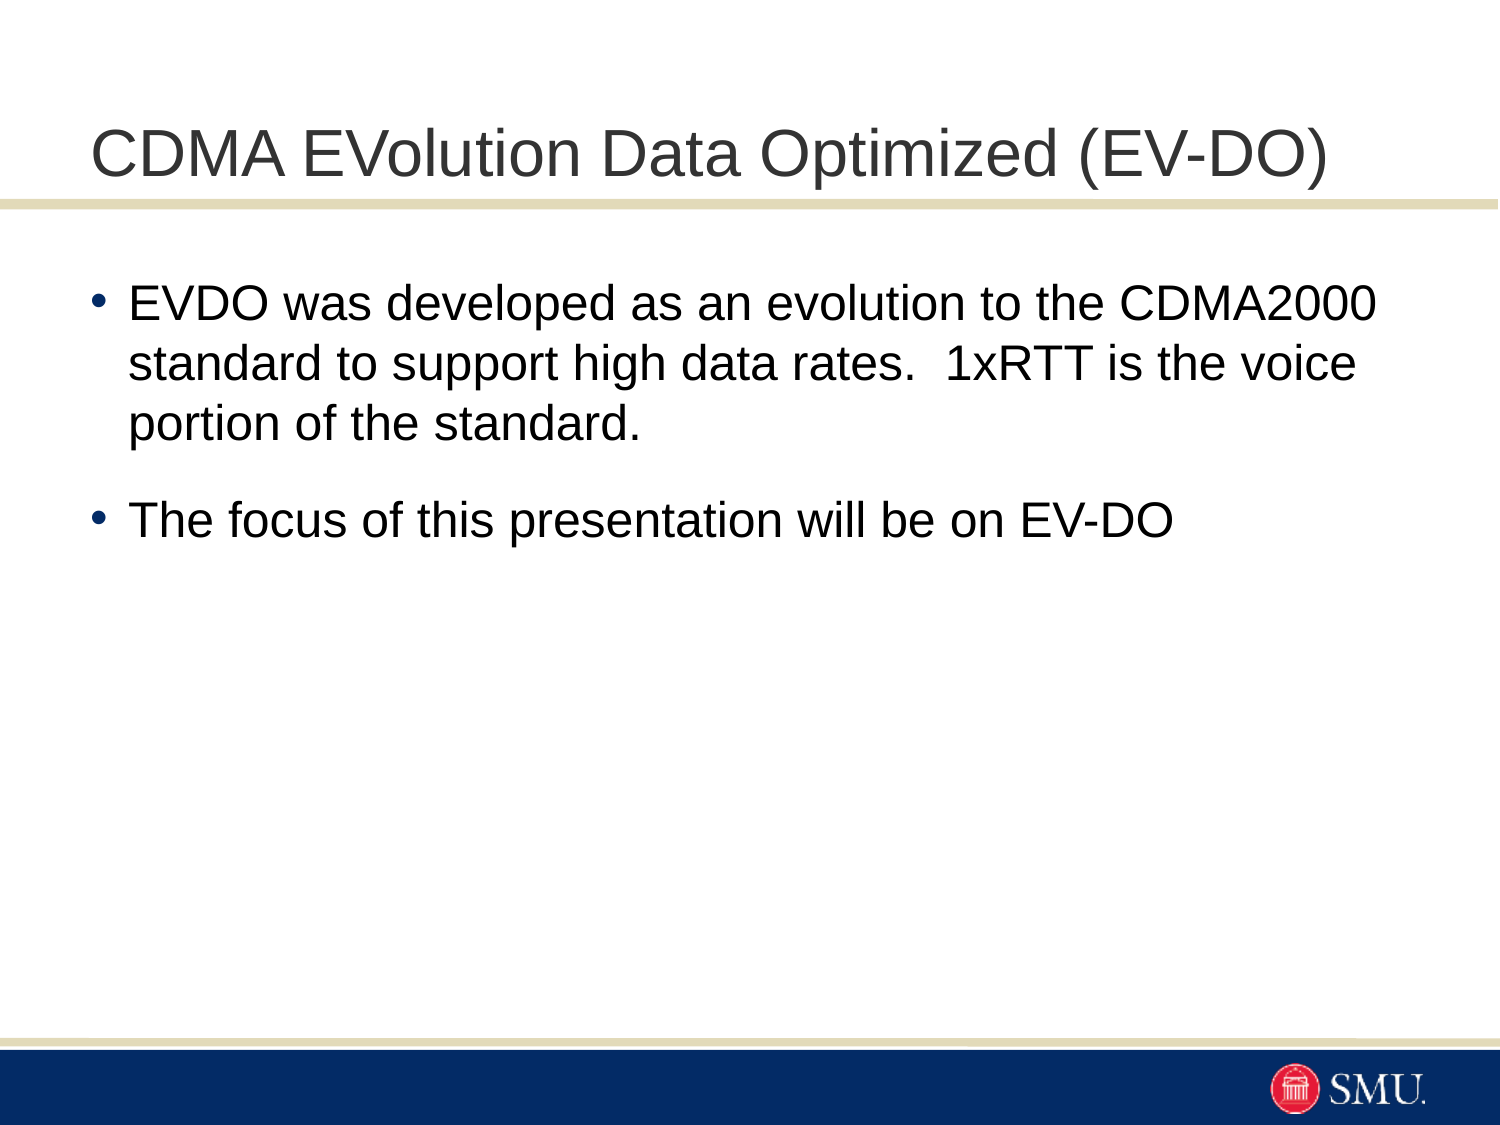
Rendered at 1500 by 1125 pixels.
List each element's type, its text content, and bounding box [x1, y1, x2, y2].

picture [1270, 1063, 1425, 1114]
list EVDO was developed as an evolution to the CDMA2000 standard to support high data rates. 1xRTT is the voice portion of the standard. The focus of this presentation will be on EV-DO [75, 262, 1425, 1005]
title CDMA EVolution Data Optimized (EV-DO) [75, 9, 1425, 198]
